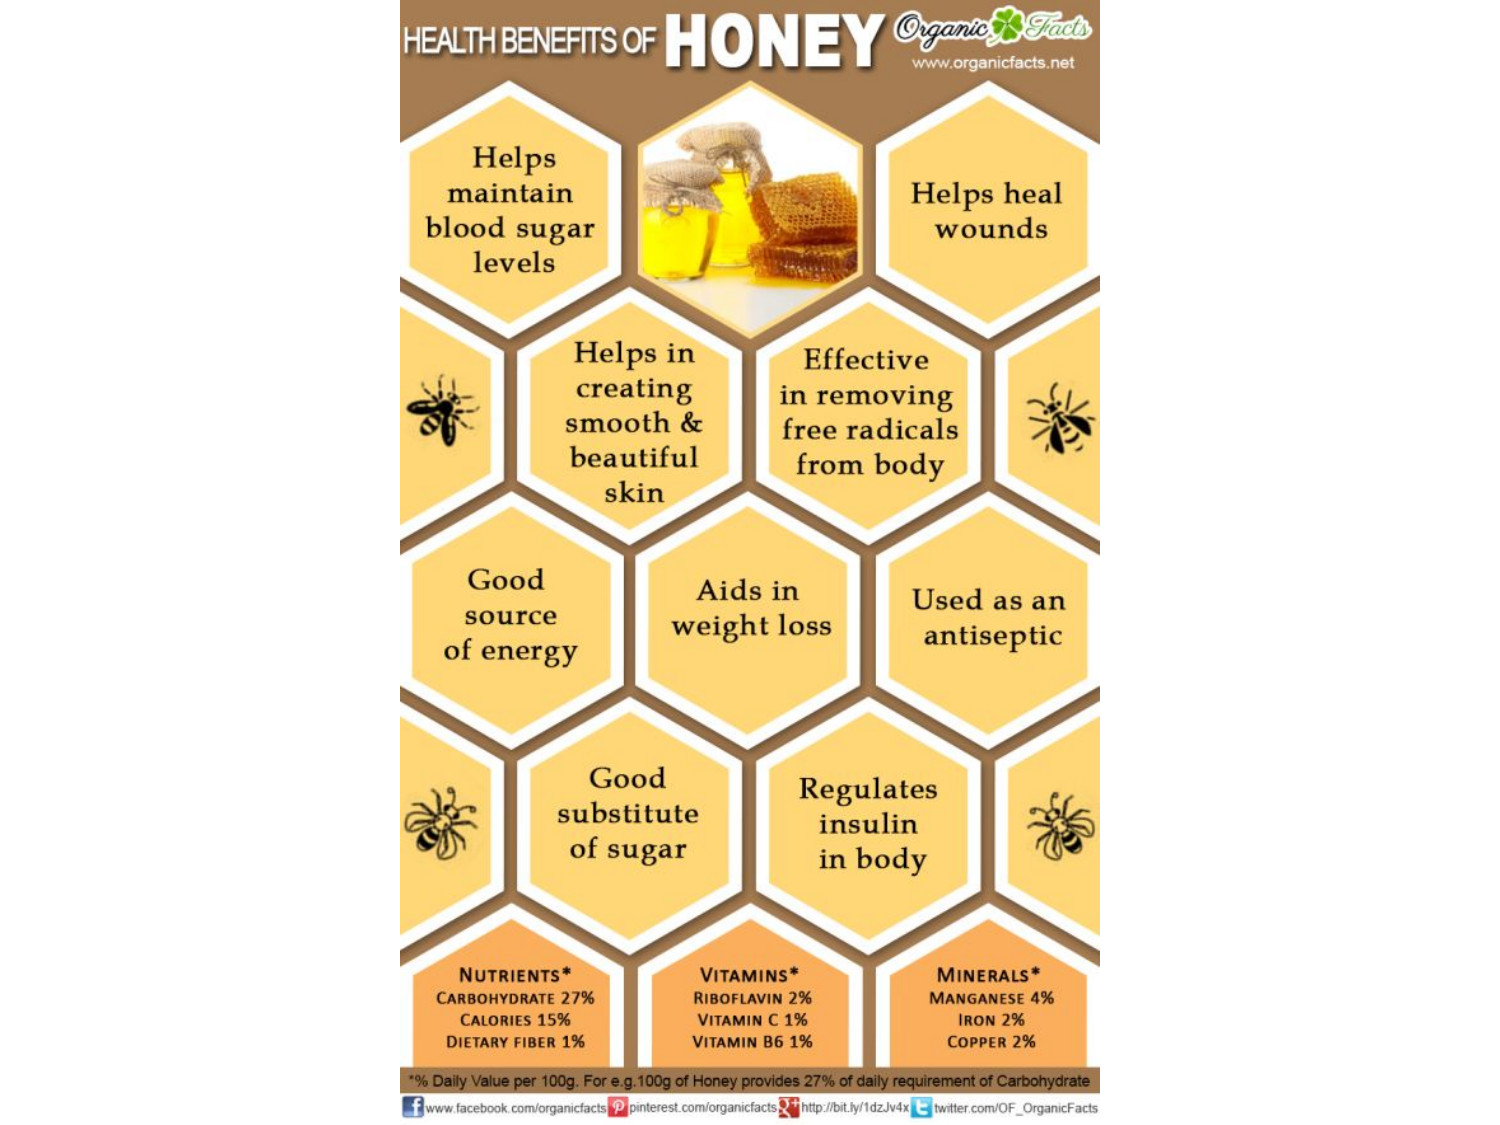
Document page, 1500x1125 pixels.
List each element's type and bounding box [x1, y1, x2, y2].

picture [400, 0, 1100, 1125]
